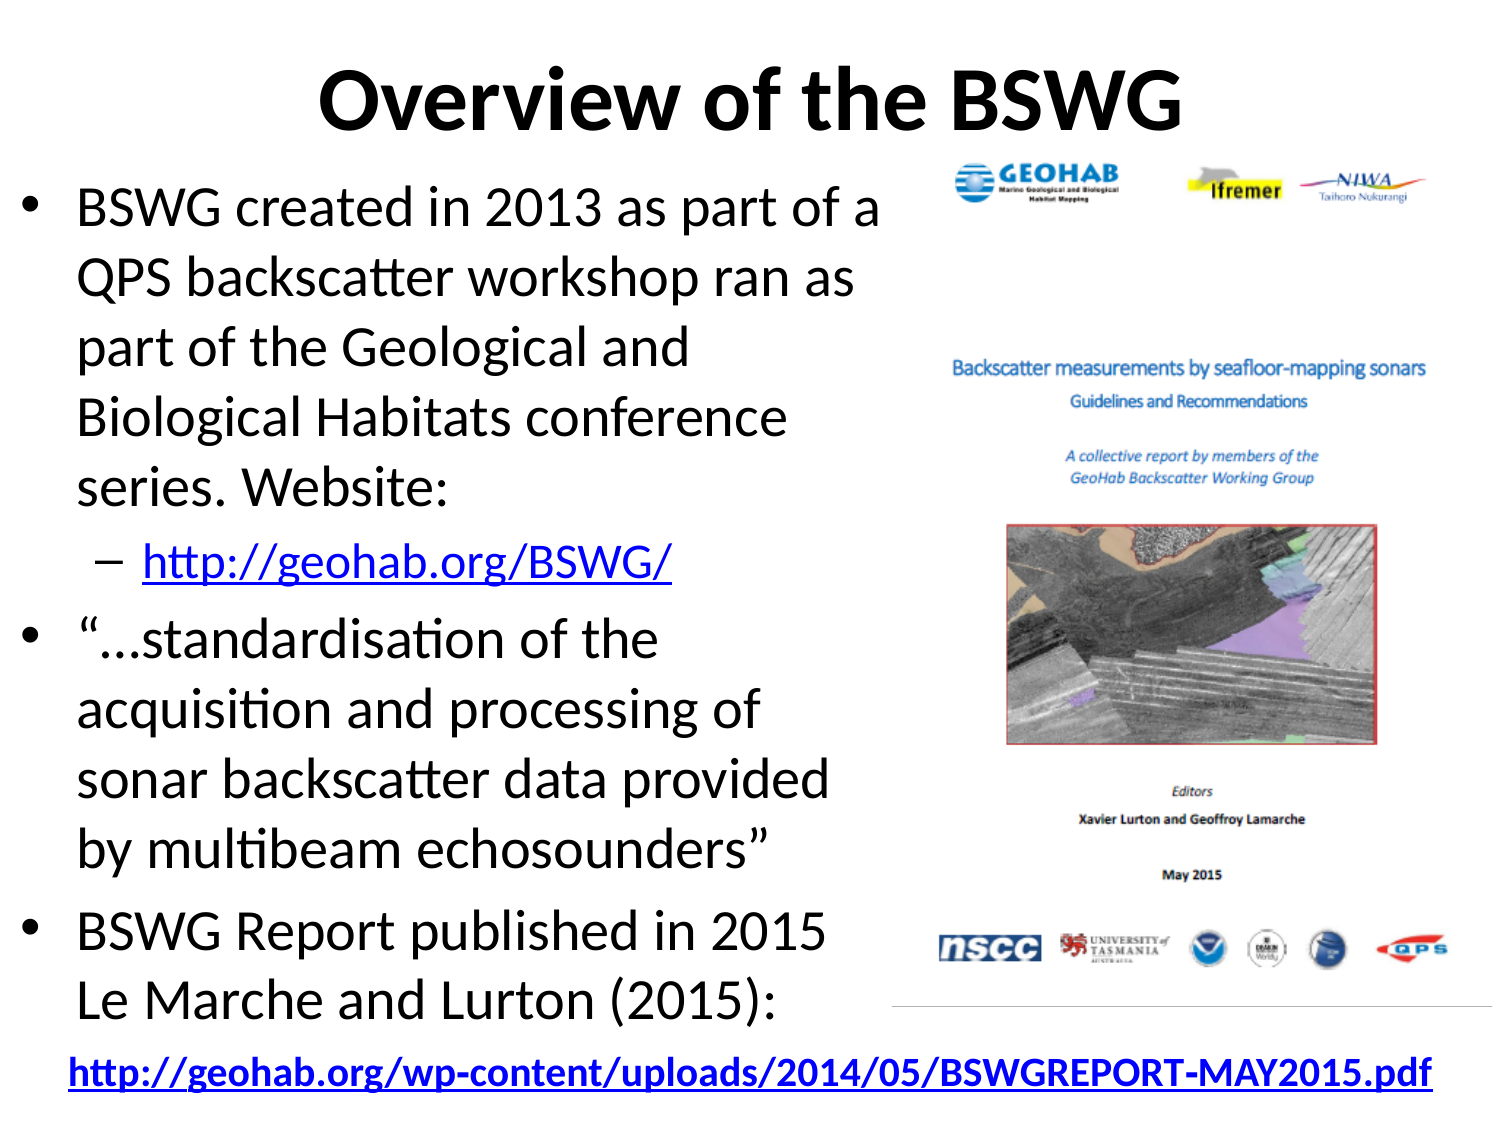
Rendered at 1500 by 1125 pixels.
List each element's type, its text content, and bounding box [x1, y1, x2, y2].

list BSWG created in 2013 as part of a QPS backscatter workshop ran as part of the Geological and Biological Habitats conference series. Website: http://geohab.org/BSWG/ “…standardisation of the acquisition and processing of sonar backscatter data provided by multibeam echosounders” BSWG Report published in 2015 Le Marche and Lurton (2015): [5, 160, 886, 976]
picture [891, 136, 1493, 1007]
text_box http://geohab.org/wp‐content/uploads/2014/05/BSWGREPORT‐MAY2015.pdf [53, 1036, 1500, 1125]
title Overview of the BSWG [76, 0, 1427, 160]
